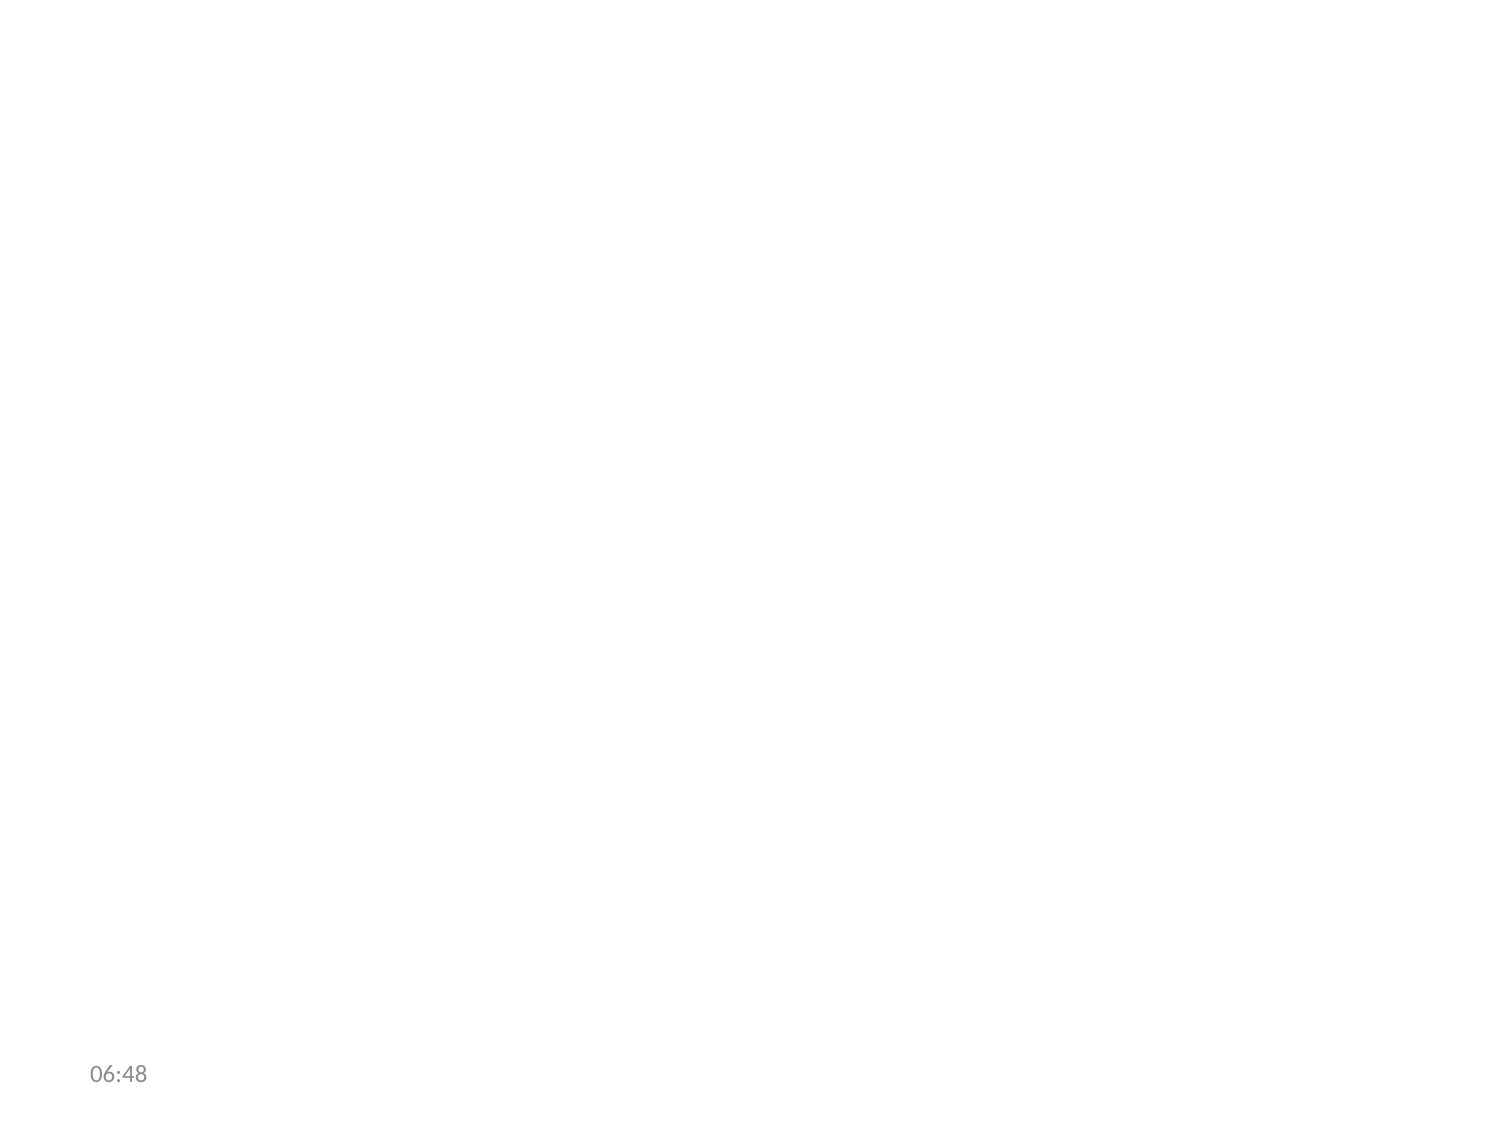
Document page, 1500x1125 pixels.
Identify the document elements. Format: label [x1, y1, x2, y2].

slide_number [75, 1042, 425, 1103]
